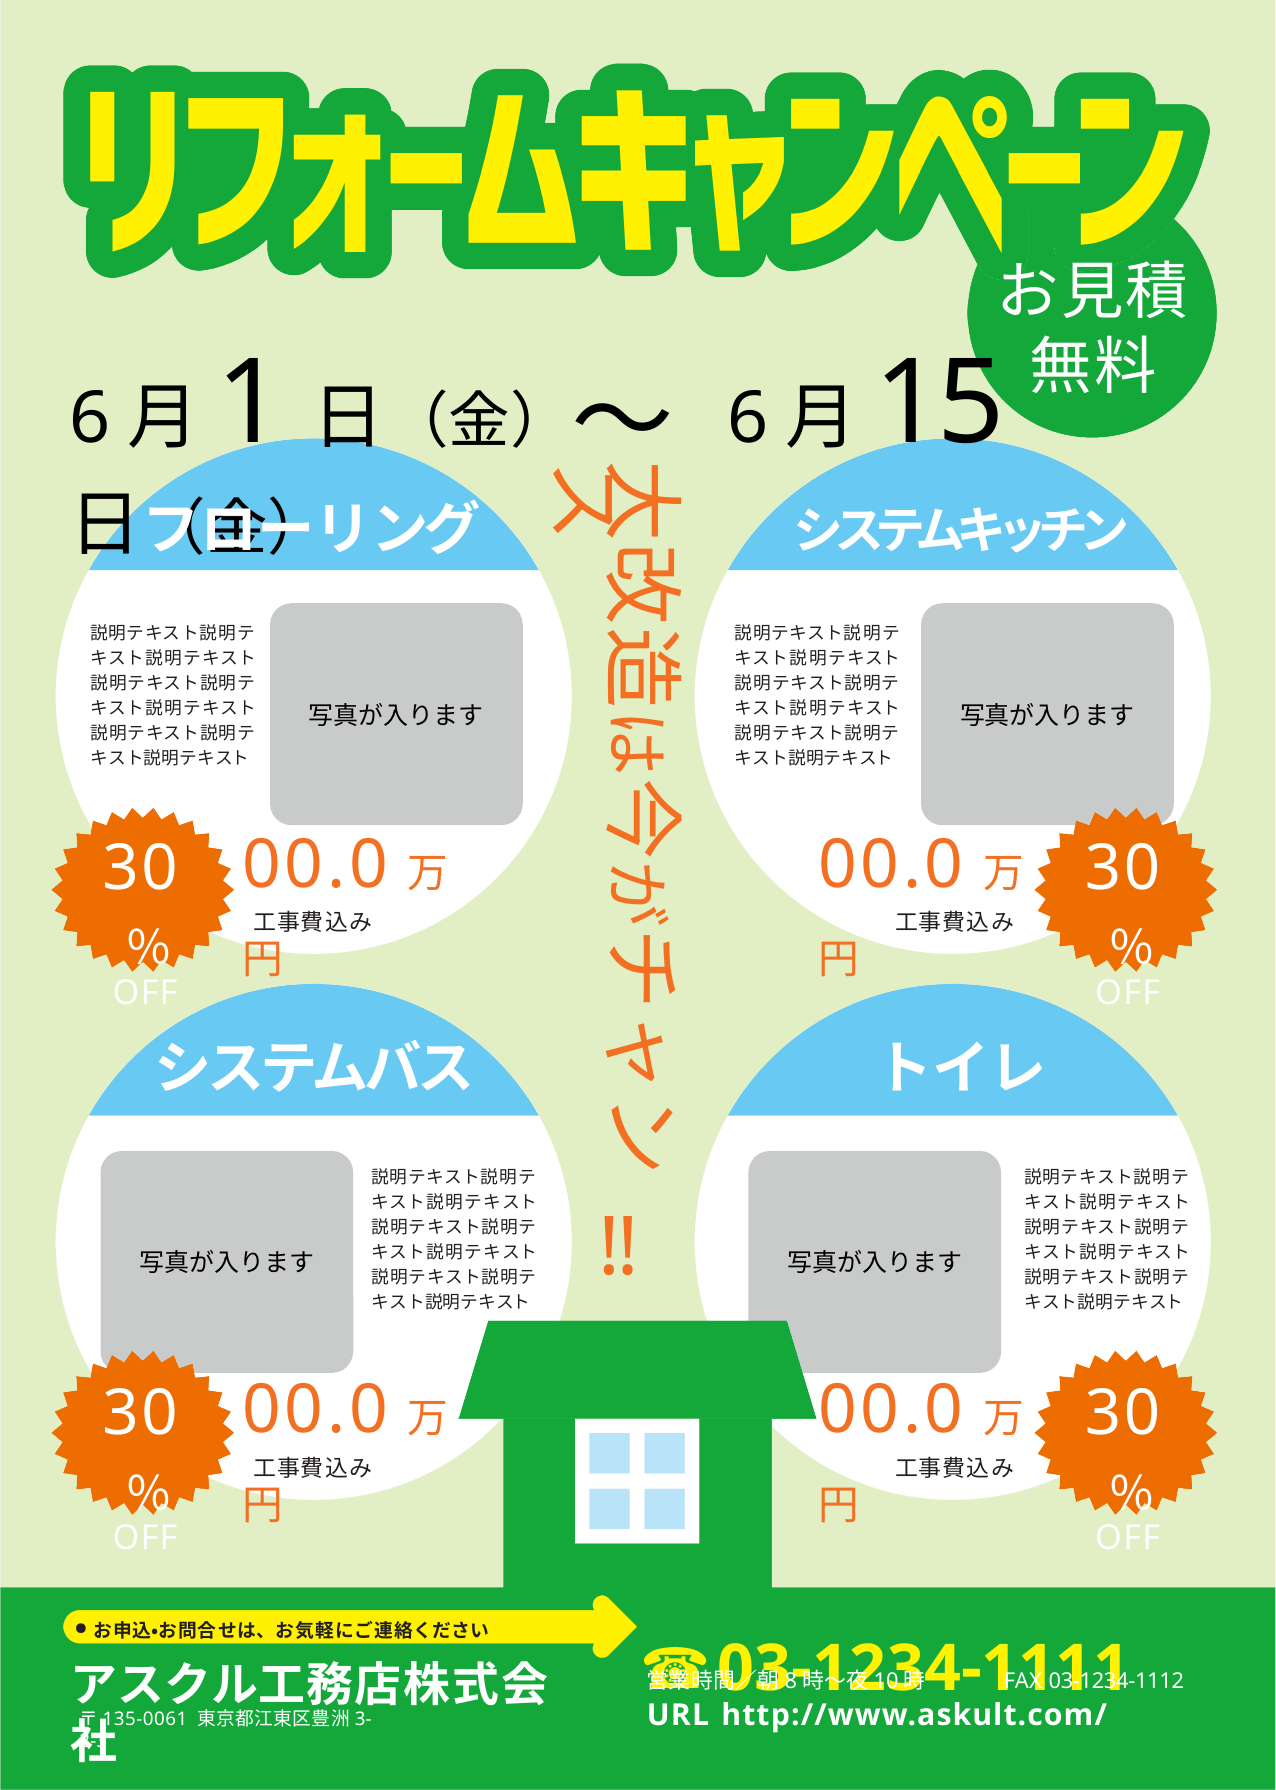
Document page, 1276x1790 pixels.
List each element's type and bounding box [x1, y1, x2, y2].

picture [55, 983, 1211, 1593]
text_box [51, 1350, 234, 1515]
picture [63, 63, 1217, 955]
picture [63, 1595, 637, 1658]
picture [55, 437, 572, 955]
text_box [585, 458, 684, 1292]
text_box [1034, 1350, 1217, 1515]
text_box [1034, 807, 1217, 972]
text_box [0, 0, 1276, 1790]
text_box [51, 807, 234, 972]
